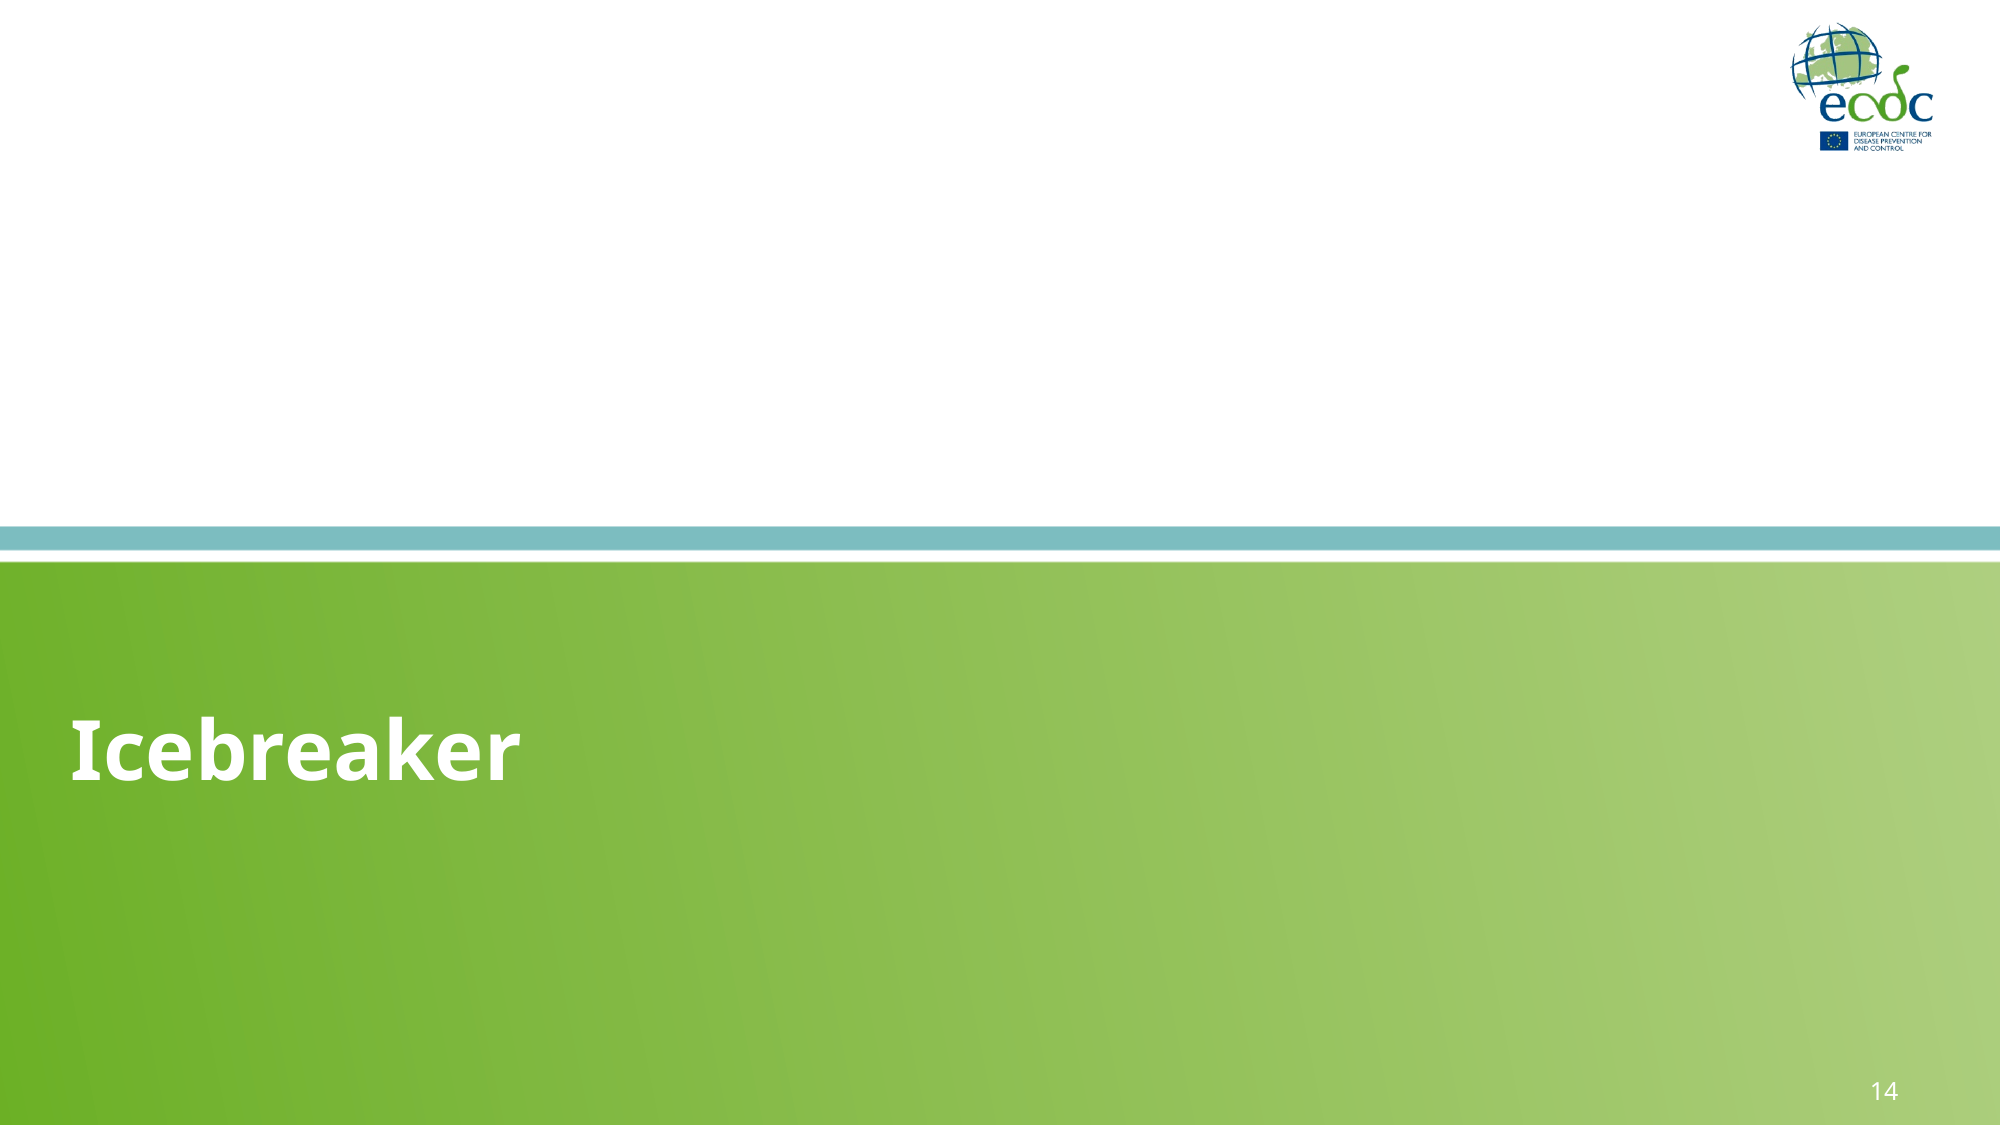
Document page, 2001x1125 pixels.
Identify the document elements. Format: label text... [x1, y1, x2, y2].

picture [0, 0, 2000, 1125]
title Icebreaker [70, 708, 1871, 1028]
slide_number 14 [1494, 1062, 1914, 1123]
